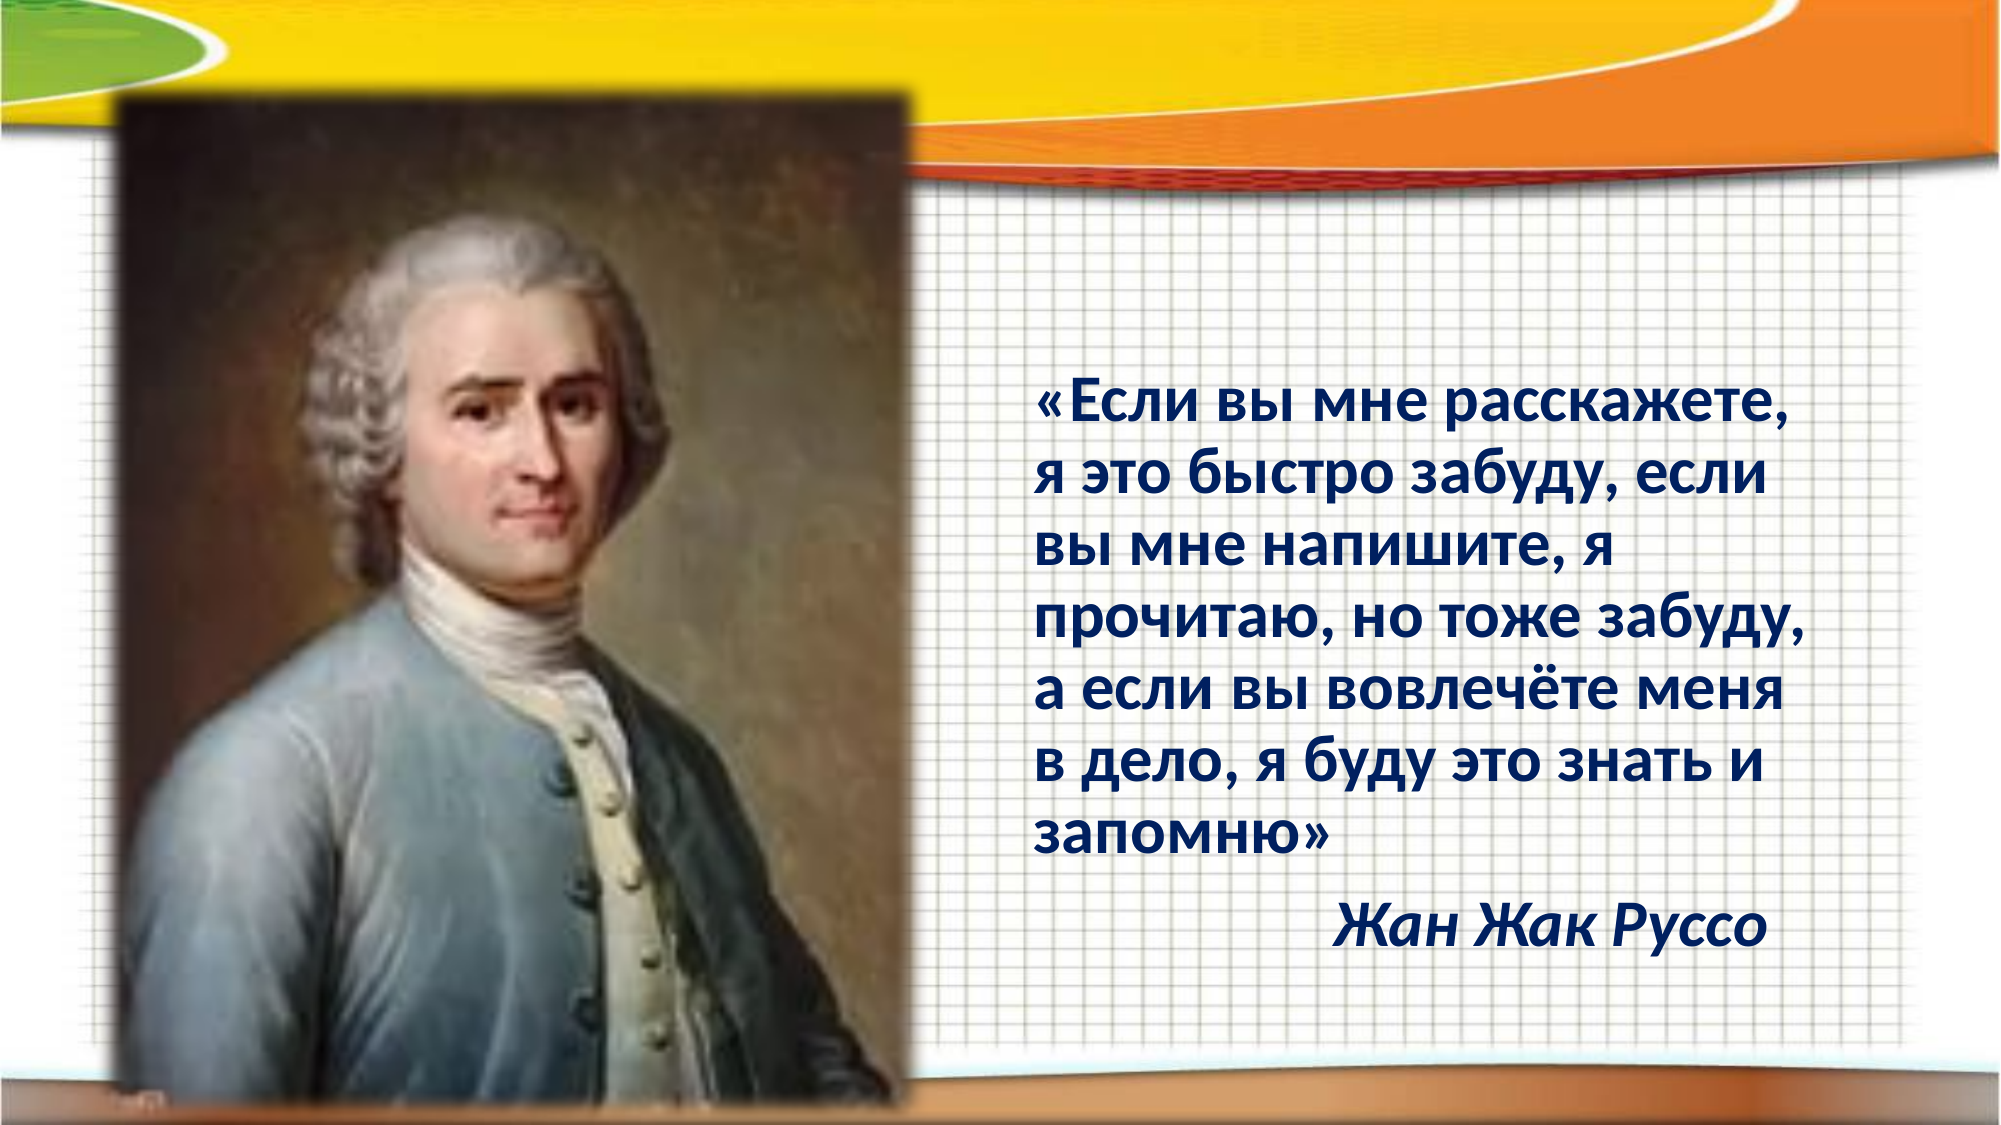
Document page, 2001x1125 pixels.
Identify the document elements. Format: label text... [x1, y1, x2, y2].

list «Если вы мне расскажете, я это быстро забуду, если вы мне напишите, я прочитаю, но тоже забуду, а если вы вовлечёте меня в дело, я буду это знать и запомню» Жан Жак Руссо [1018, 356, 1845, 1071]
picture [0, 0, 2001, 1125]
